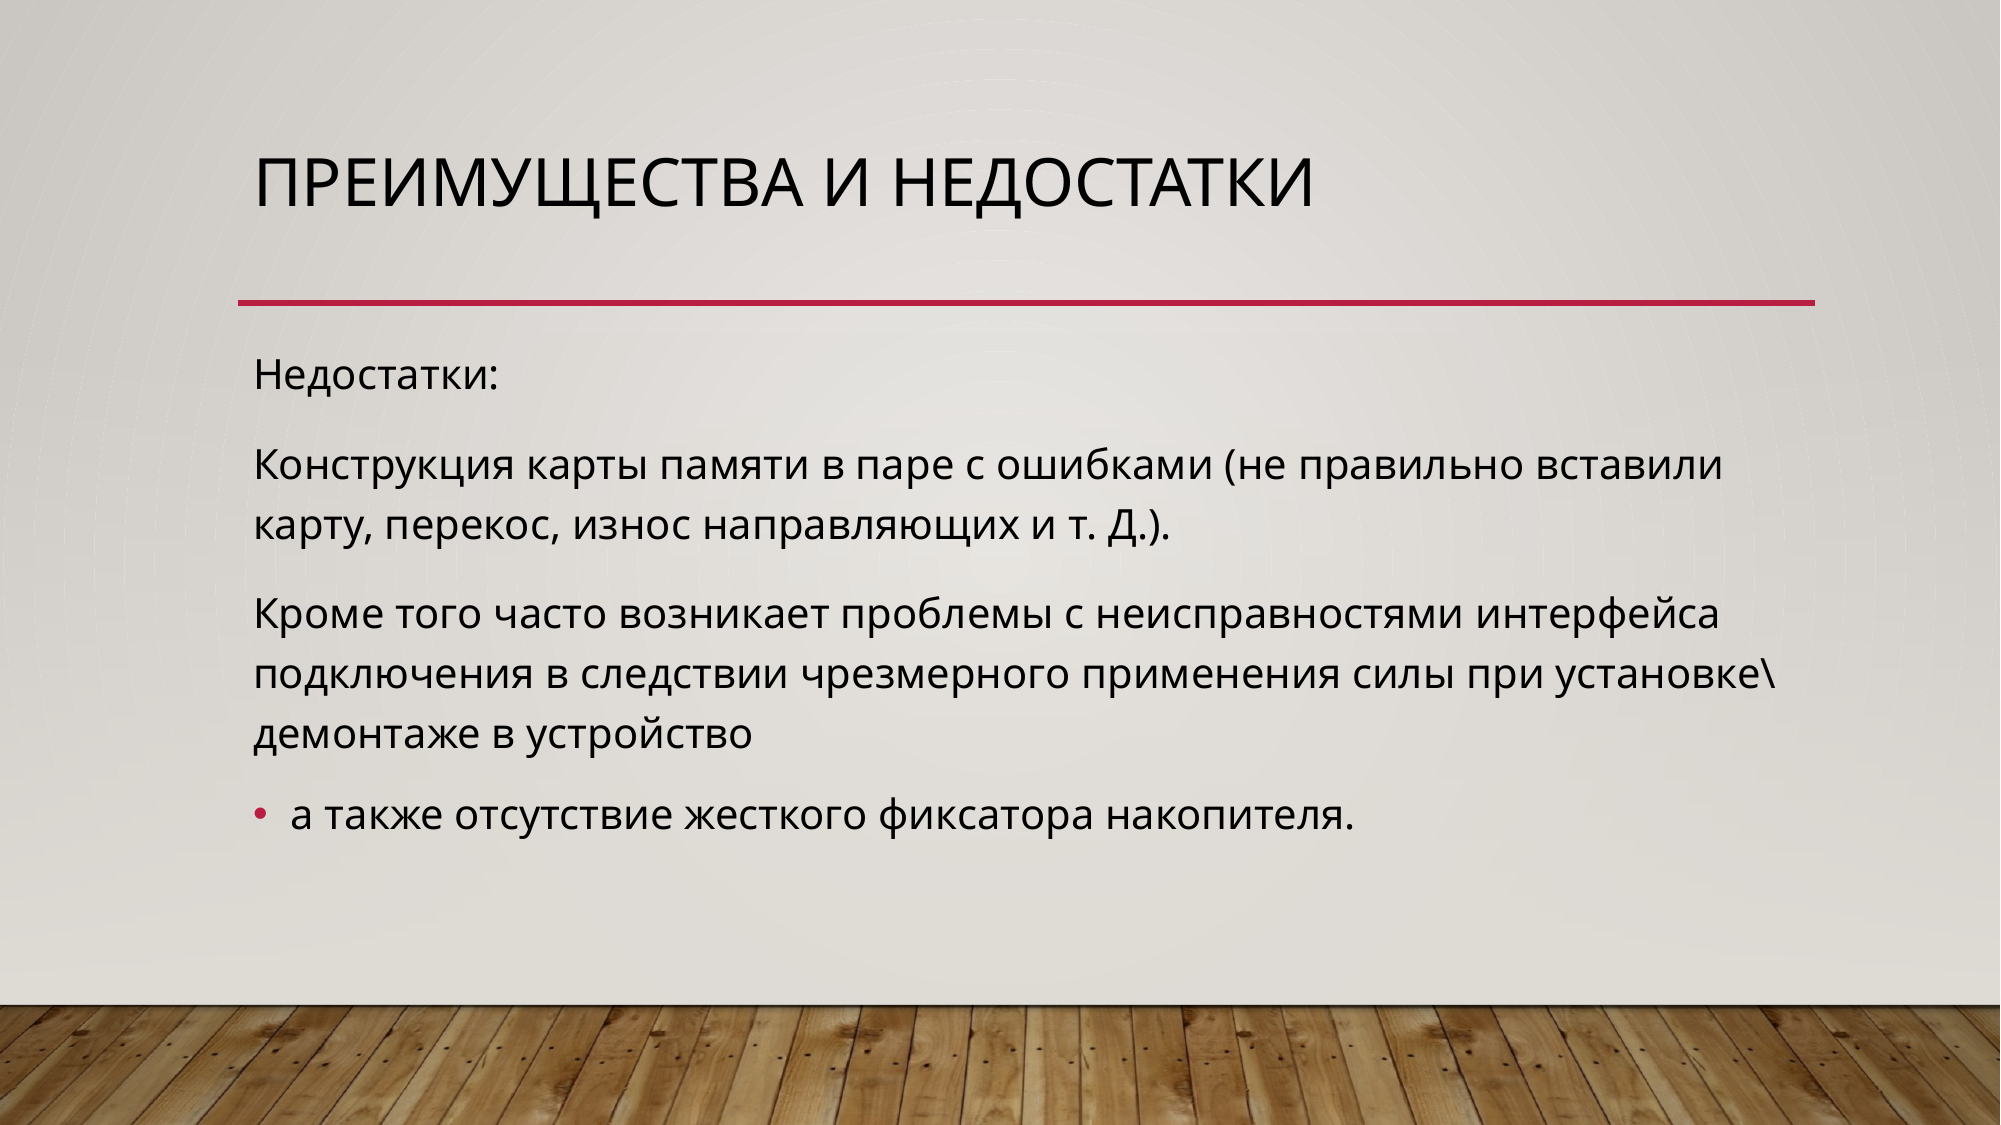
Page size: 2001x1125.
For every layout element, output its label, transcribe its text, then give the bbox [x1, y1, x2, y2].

picture [0, 1005, 2000, 1125]
title Преимущества и недостатки [238, 131, 1814, 305]
list Недостатки: Конструкция карты памяти в паре с ошибками (не правильно вставили карту, перекос, износ направляющих и т. Д.). Кроме того часто возникает проблемы с неисправностями интерфейса подключения в следствии чрезмерного применения силы при установке\ демонтаже в устройство а также отсутствие жесткого фиксатора накопителя. [238, 330, 1814, 897]
